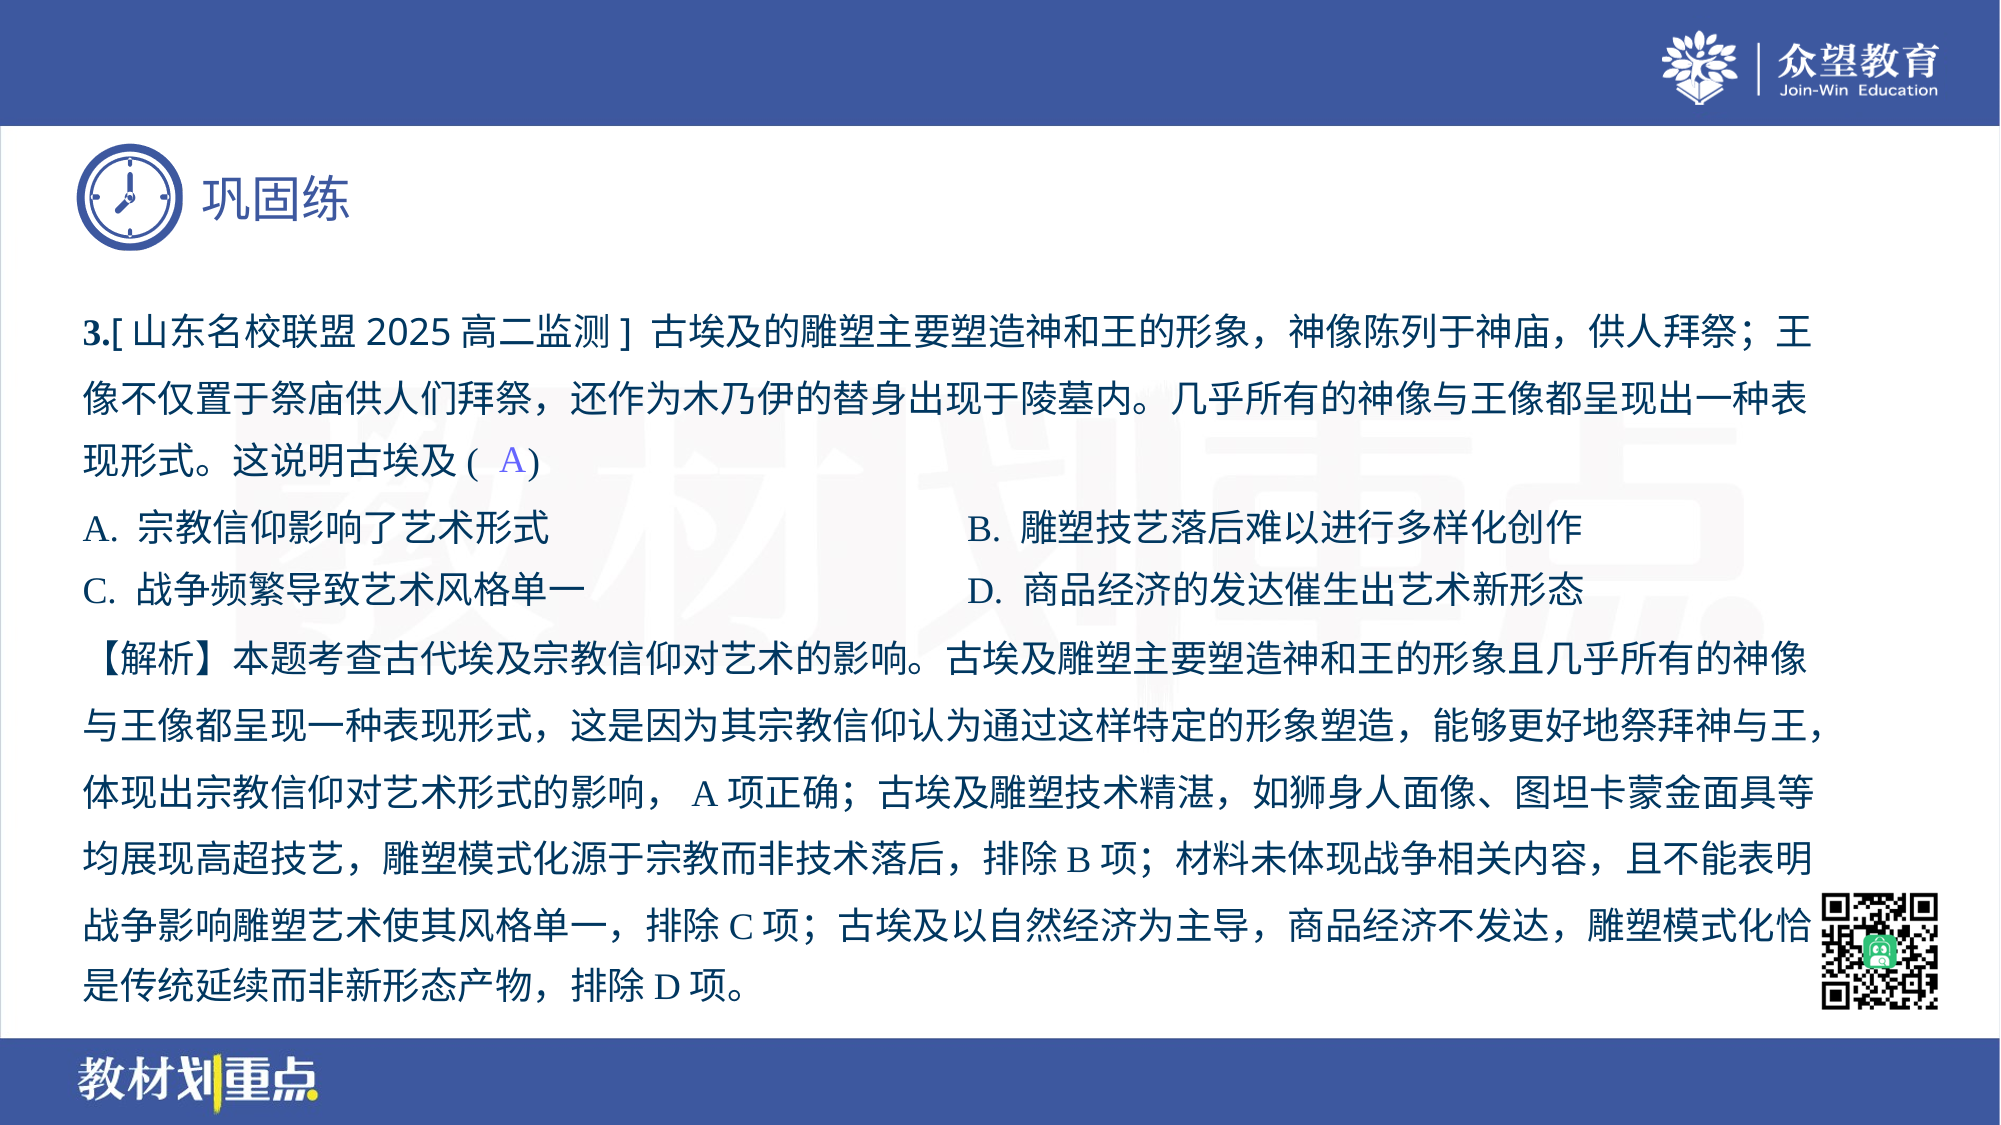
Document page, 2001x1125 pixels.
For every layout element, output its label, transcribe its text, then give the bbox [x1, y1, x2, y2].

text_box A [485, 417, 540, 475]
text_box A. 宗教信仰影响了艺术形式 B. 雕塑技艺落后难以进行多样化创作 C. 战争频繁导致艺术风格单一 D. 商品经济的发达催生出艺术新形态 [82, 482, 1817, 605]
picture [0, 0, 2000, 1125]
text_box 3.[山东名校联盟2025高二监测] 古埃及的雕塑主要塑造神和王的形象，神像陈列于神庙，供人拜祭；王 像不仅置于祭庙供人们拜祭，还作为木乃伊的替身出现于陵墓内。几乎所有的神像与王像都呈现出一种表 现形式。这说明古埃及( ) [82, 286, 1817, 476]
text_box 【解析】本题考查古代埃及宗教信仰对艺术的影响。古埃及雕塑主要塑造神和王的形象且几乎所有的神像 与王像都呈现一种表现形式，这是因为其宗教信仰认为通过这样特定的形象塑造，能够更好地祭拜神与王， 体现出宗教信仰对艺术形式的影响，A项正确；古埃及雕塑技术精湛，如狮身人面像、图坦卡蒙金面具等 均展现高超技艺，雕塑模式化源于宗教而非技术落后，排除B项；材料未体现战争相关内容，且不能表明 战争影响雕塑艺术使其风格单一，排除C项；古埃及以自然经济为主导，商品经济不发达，雕塑模式化恰 是传统延续而非新形态产物，排除D项。 [82, 613, 1817, 1002]
